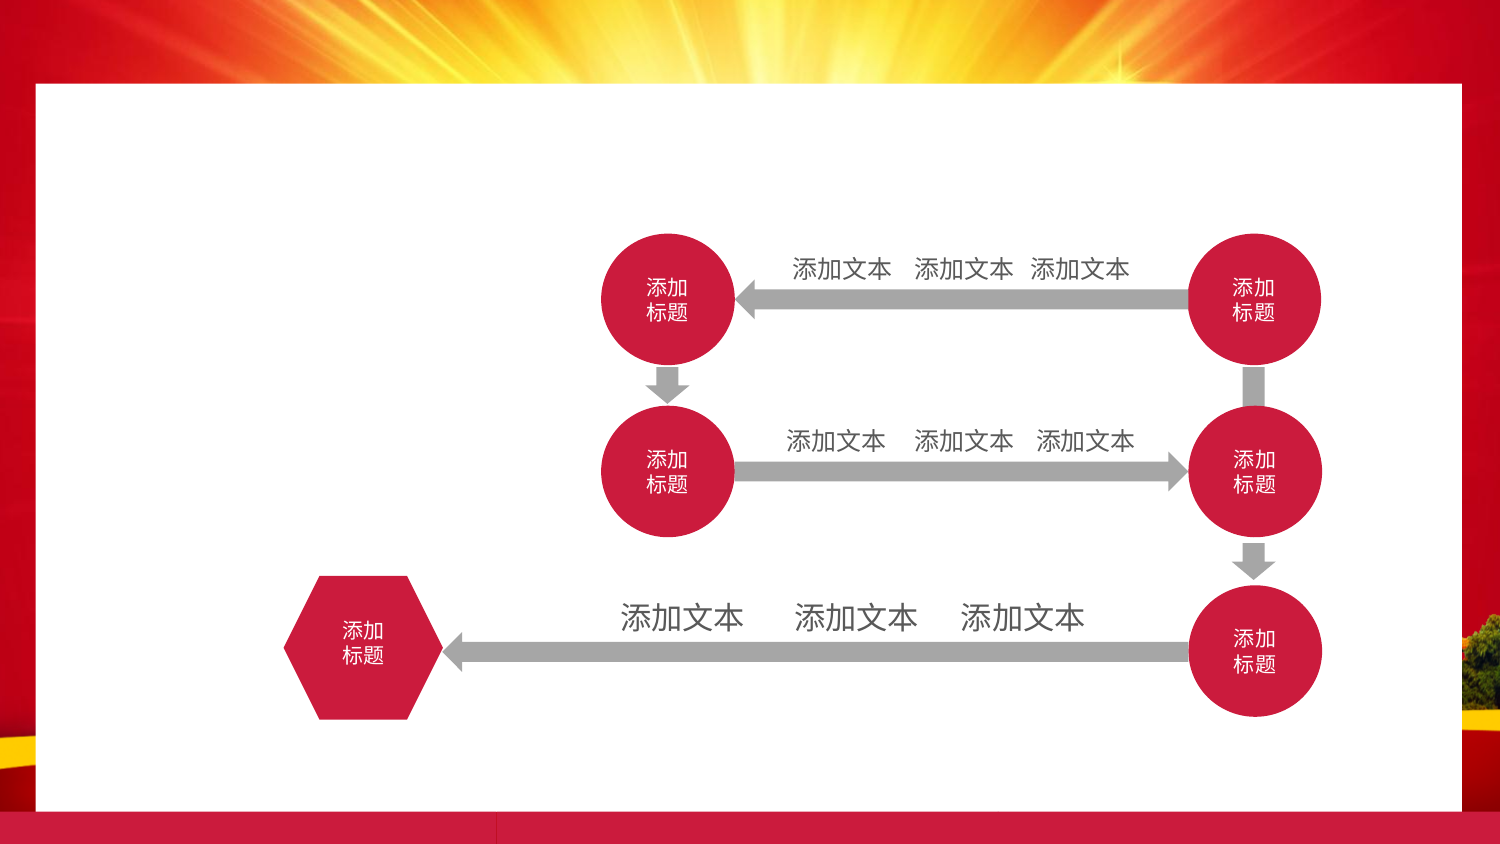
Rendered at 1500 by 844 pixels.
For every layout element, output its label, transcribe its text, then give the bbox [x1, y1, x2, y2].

text_box [1228, 542, 1279, 582]
text_box 添加 标题 [1188, 420, 1323, 538]
text_box 添加文本 添加文本 添加文本 [518, 575, 1189, 641]
text_box 添加 标题 [308, 611, 418, 699]
text_box [0, 811, 496, 844]
text_box [442, 629, 1190, 675]
text_box 添加 标题 [601, 420, 734, 538]
text_box 添加 标题 [601, 248, 735, 365]
text_box [997, 811, 1500, 844]
picture [0, 0, 1500, 811]
text_box 添加文本 添加文本 添加文本 [626, 234, 1297, 289]
text_box [1241, 366, 1266, 406]
text_box [733, 461, 1188, 494]
text_box [496, 811, 997, 844]
text_box 添加文本 添加文本 添加文本 [626, 406, 1297, 461]
text_box [642, 365, 693, 406]
text_box 添加 标题 [1189, 585, 1323, 717]
text_box [282, 574, 445, 721]
text_box 添加 标题 [1188, 248, 1322, 366]
text_box [733, 289, 1190, 322]
